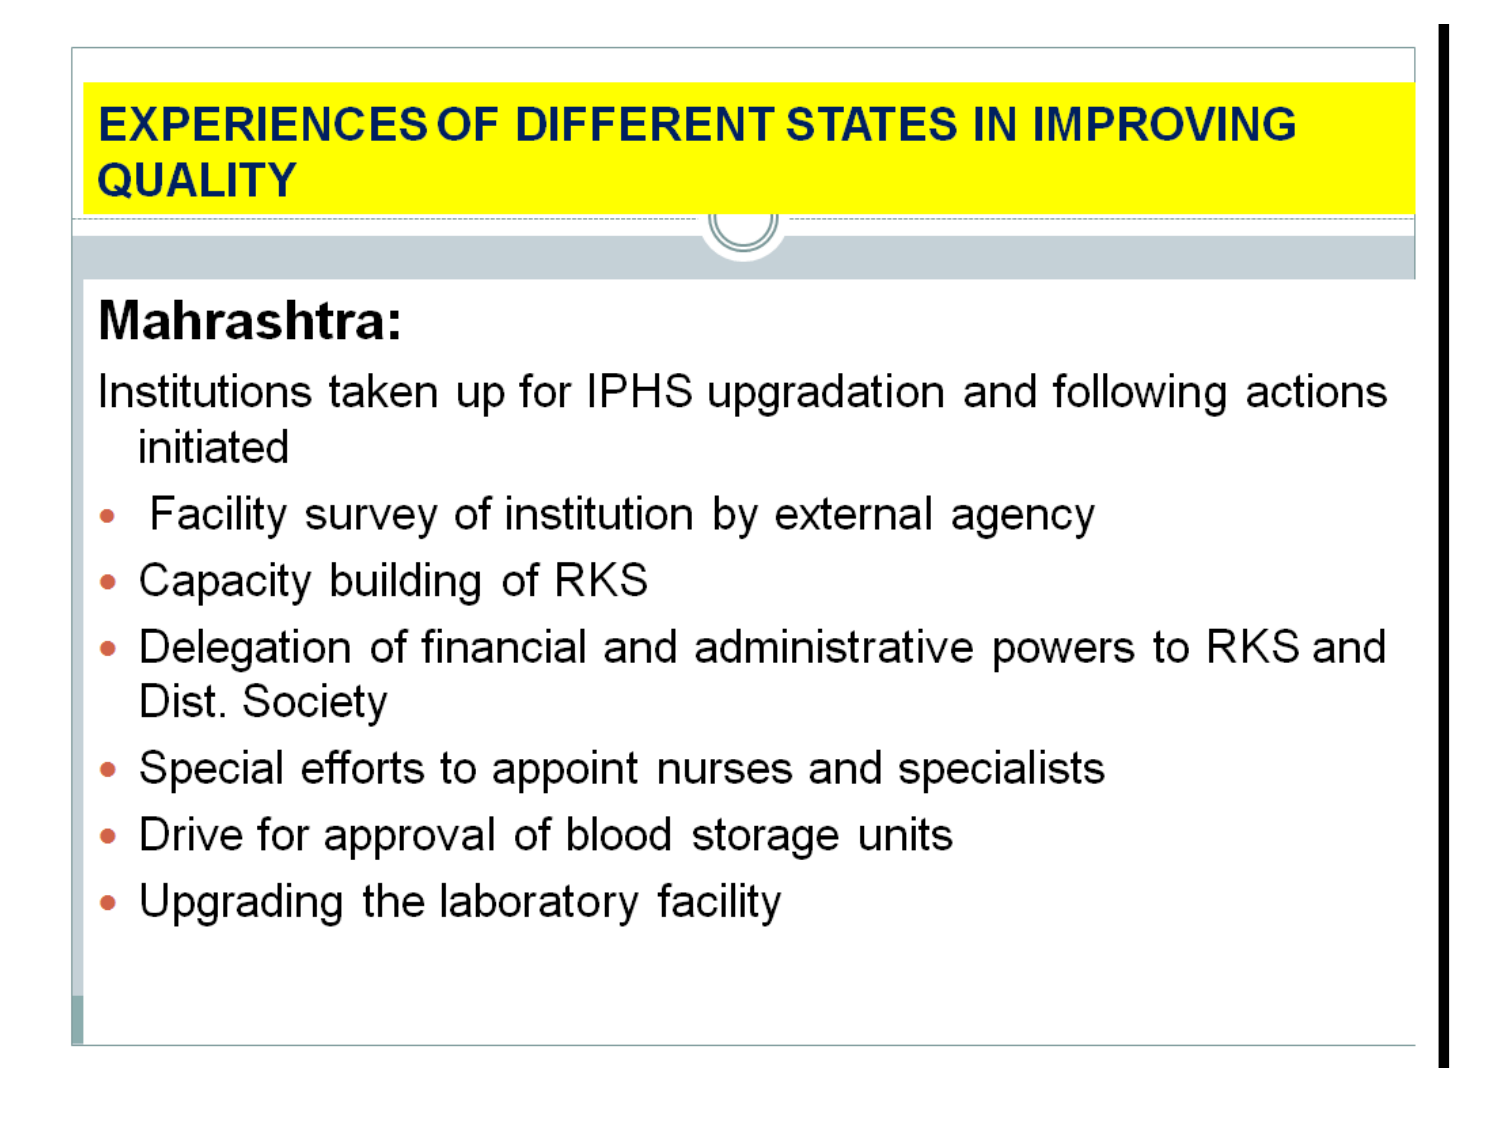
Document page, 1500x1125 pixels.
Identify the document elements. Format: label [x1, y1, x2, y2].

list [62, 24, 1450, 1068]
